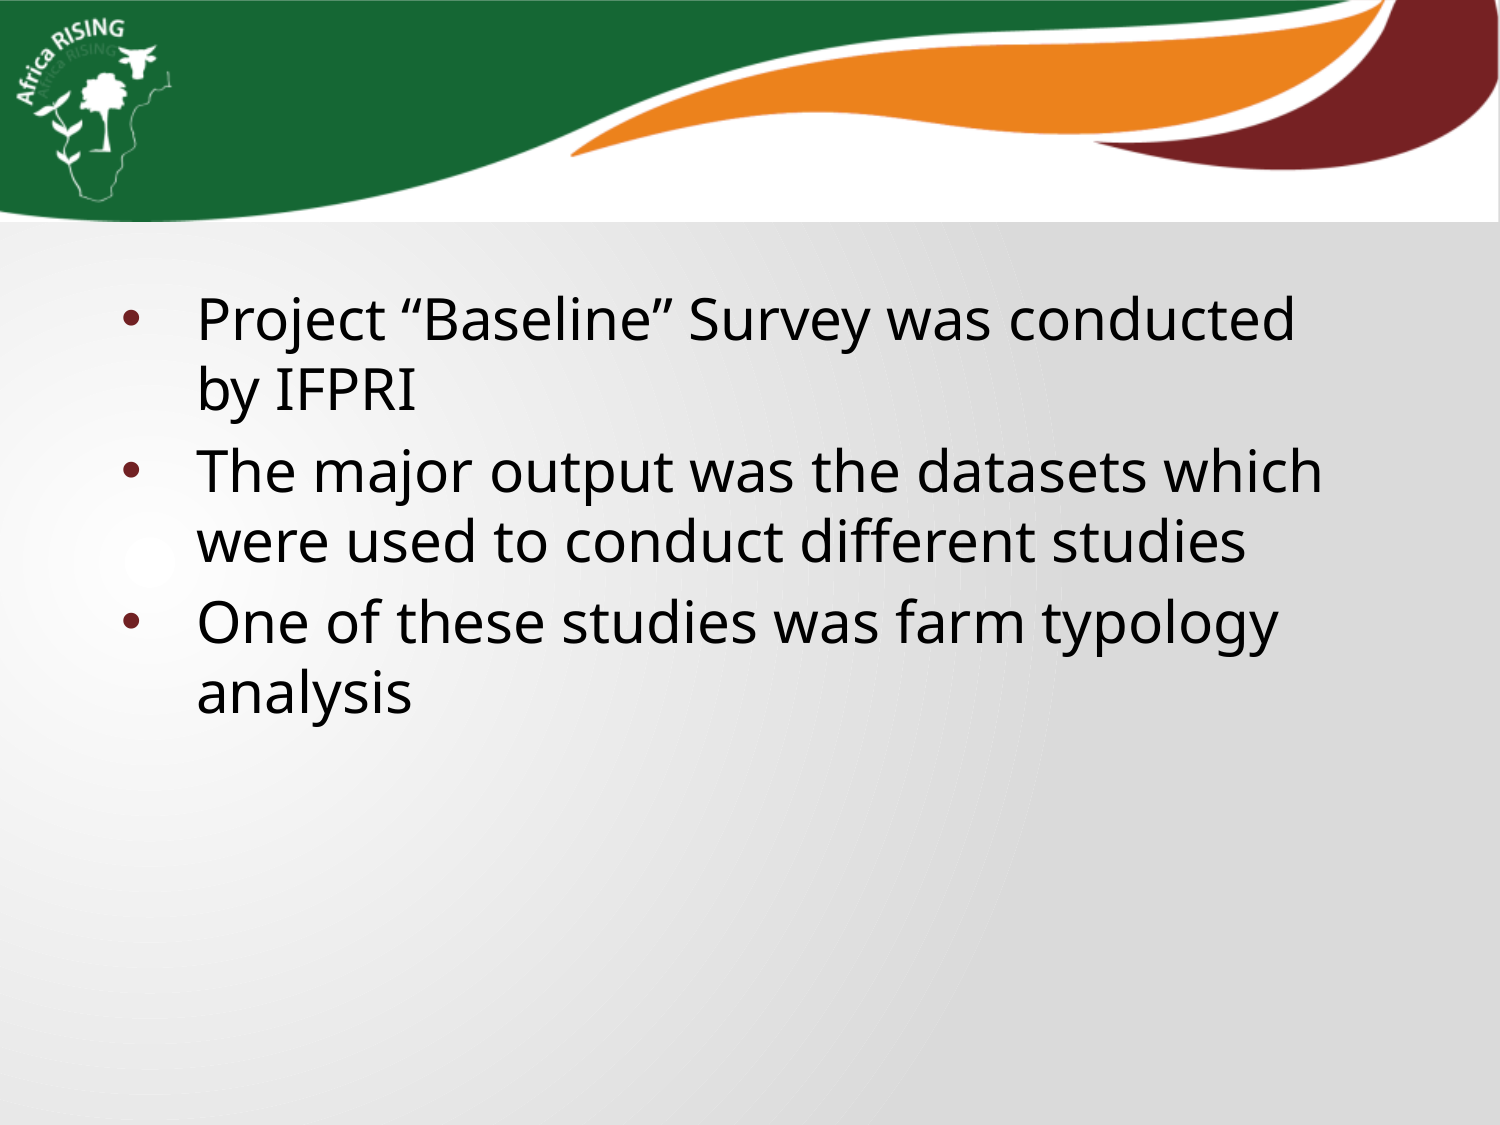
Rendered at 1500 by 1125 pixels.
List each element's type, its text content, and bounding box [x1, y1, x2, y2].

list Project “Baseline” Survey was conducted by IFPRI The major output was the datasets which were used to conduct different studies One of these studies was farm typology analysis [87, 275, 1363, 938]
picture [0, 0, 1499, 222]
